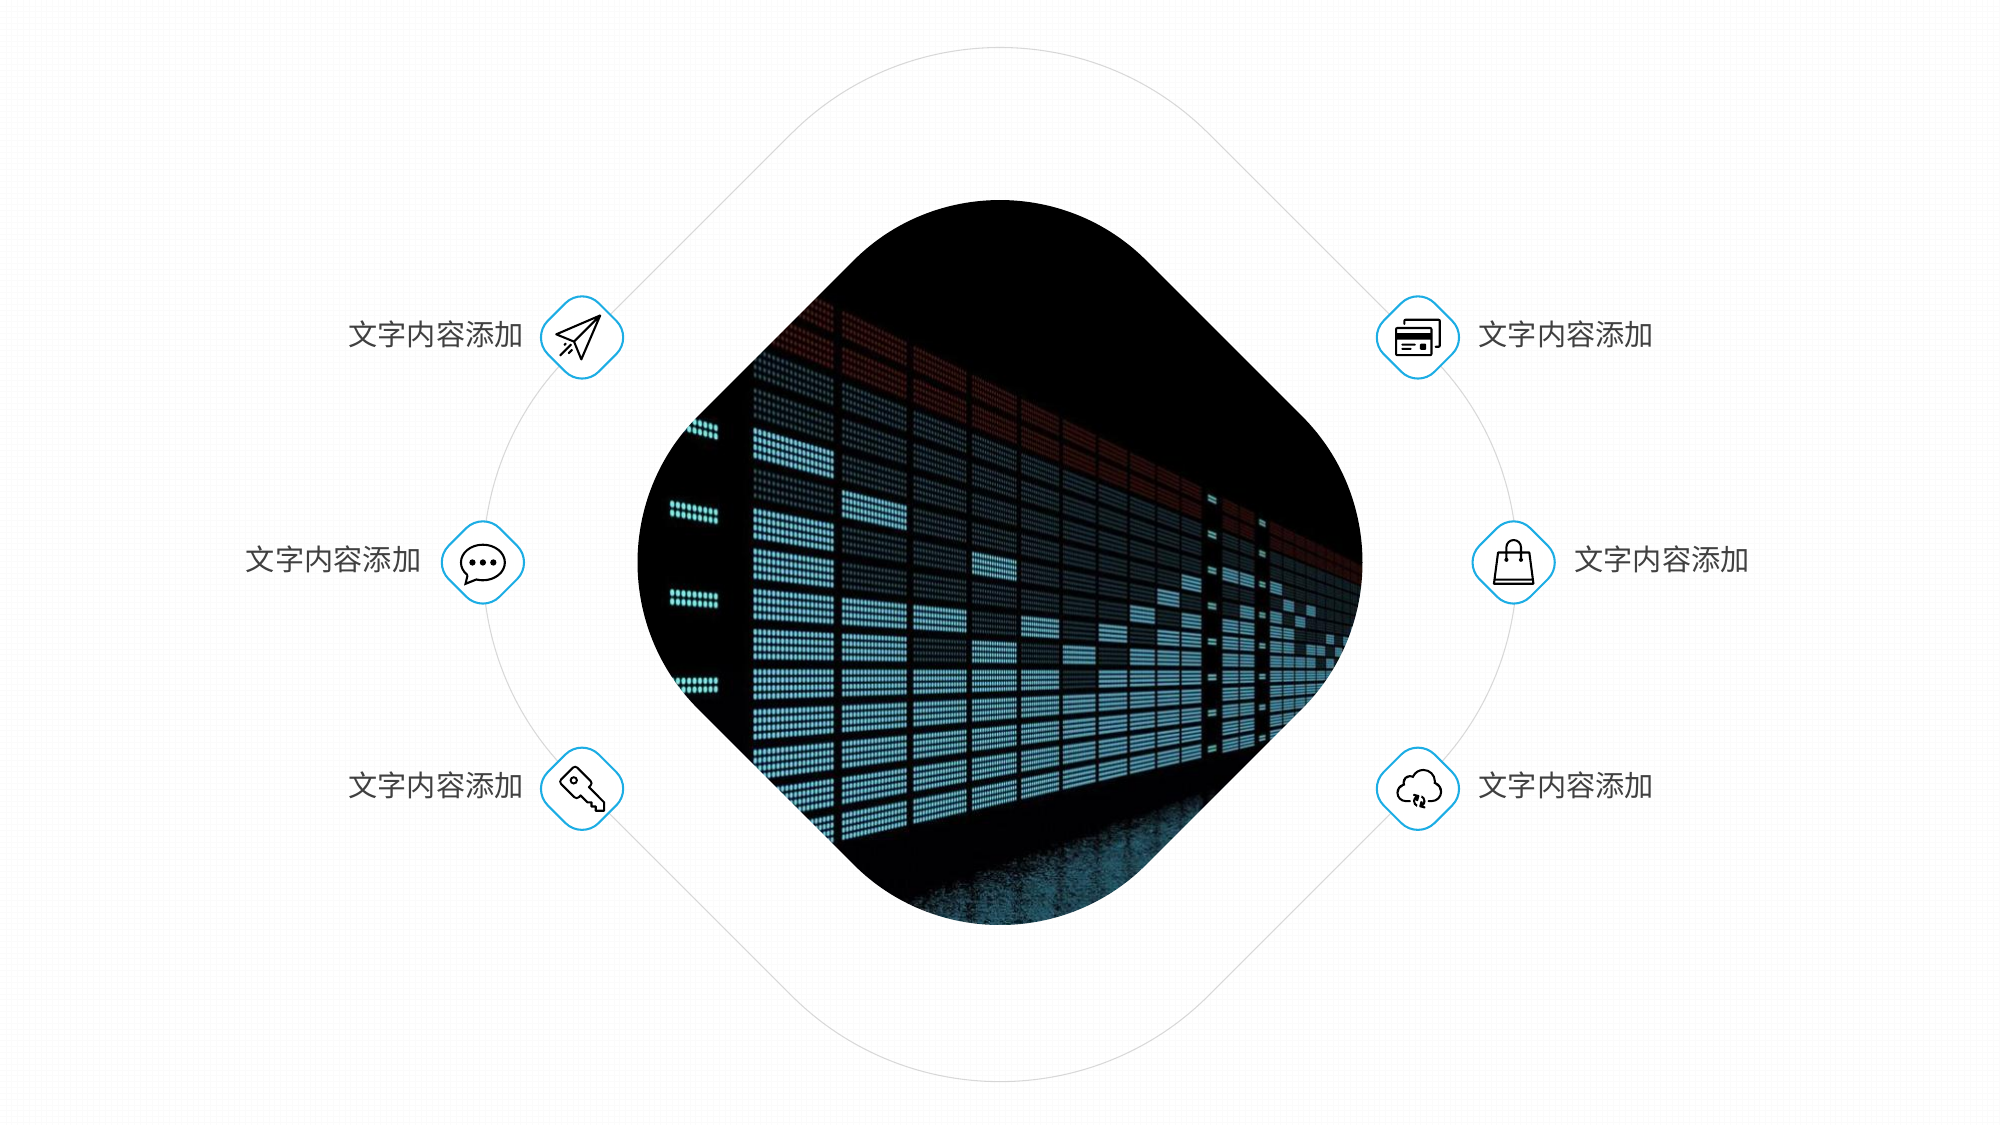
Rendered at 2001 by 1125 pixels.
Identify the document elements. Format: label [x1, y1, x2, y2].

text_box [624, 47, 1376, 1082]
text_box [637, 200, 1363, 926]
text_box [1376, 296, 1831, 830]
text_box [165, 296, 624, 830]
